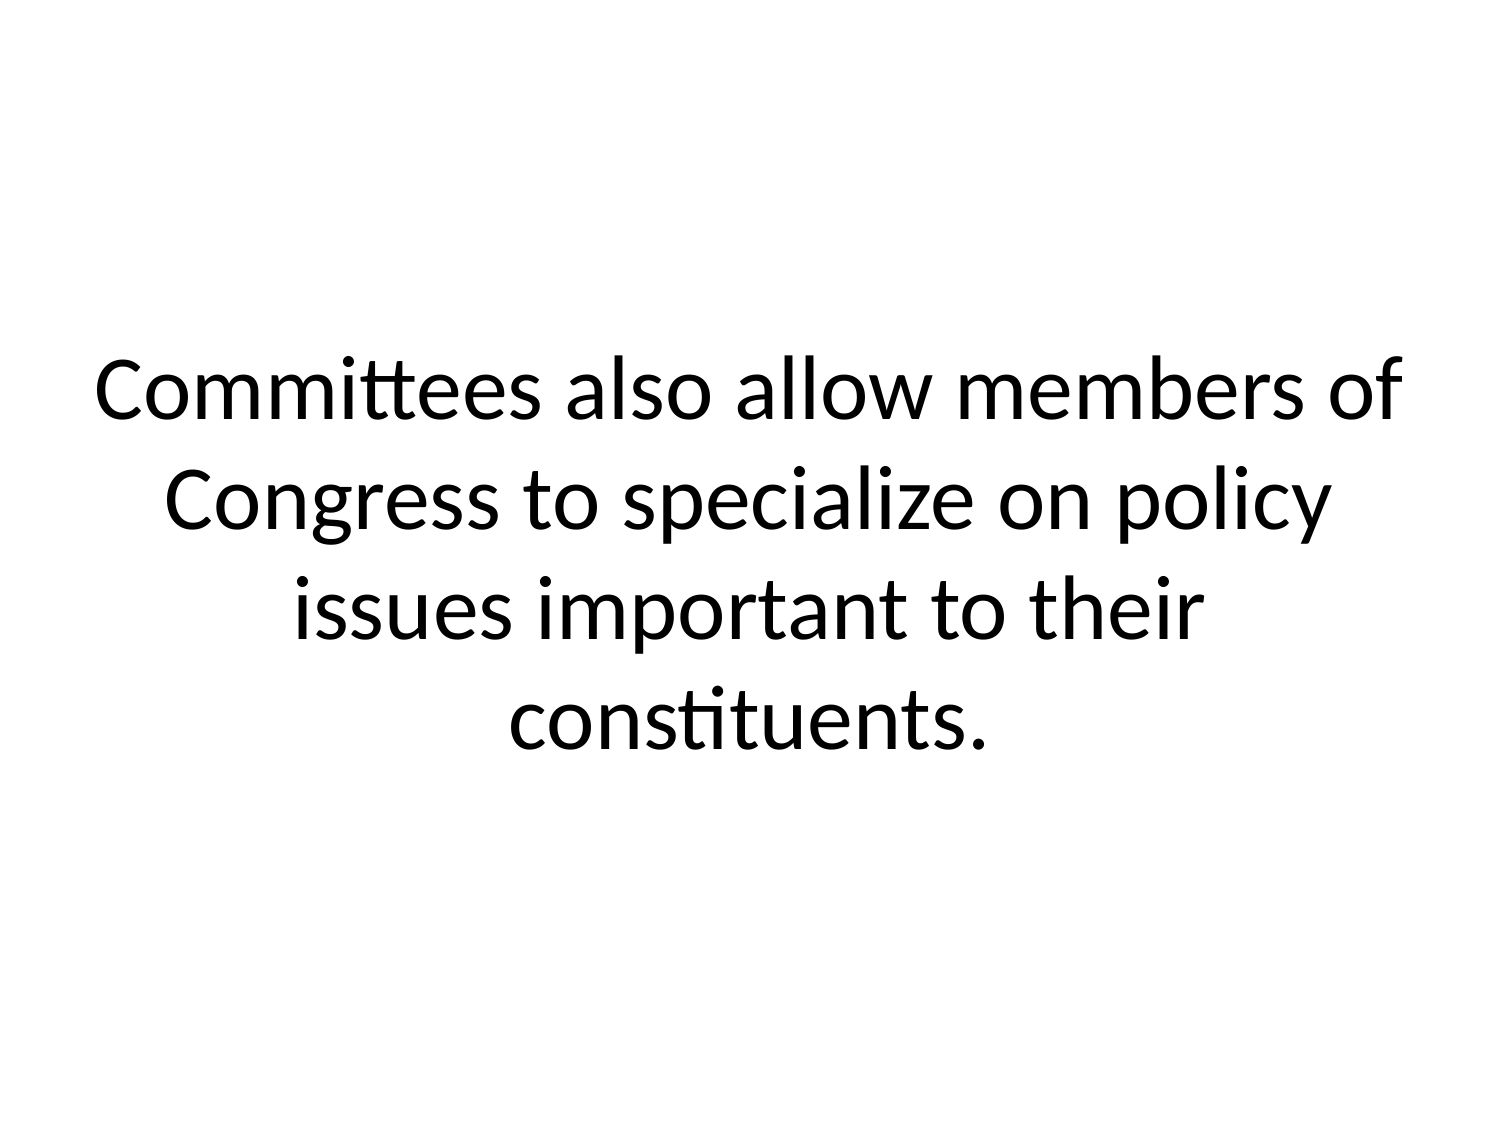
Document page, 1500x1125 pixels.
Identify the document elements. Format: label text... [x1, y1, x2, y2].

title Committees also allow members of Congress to specialize on policy issues important to their constituents. [74, 44, 1426, 1051]
